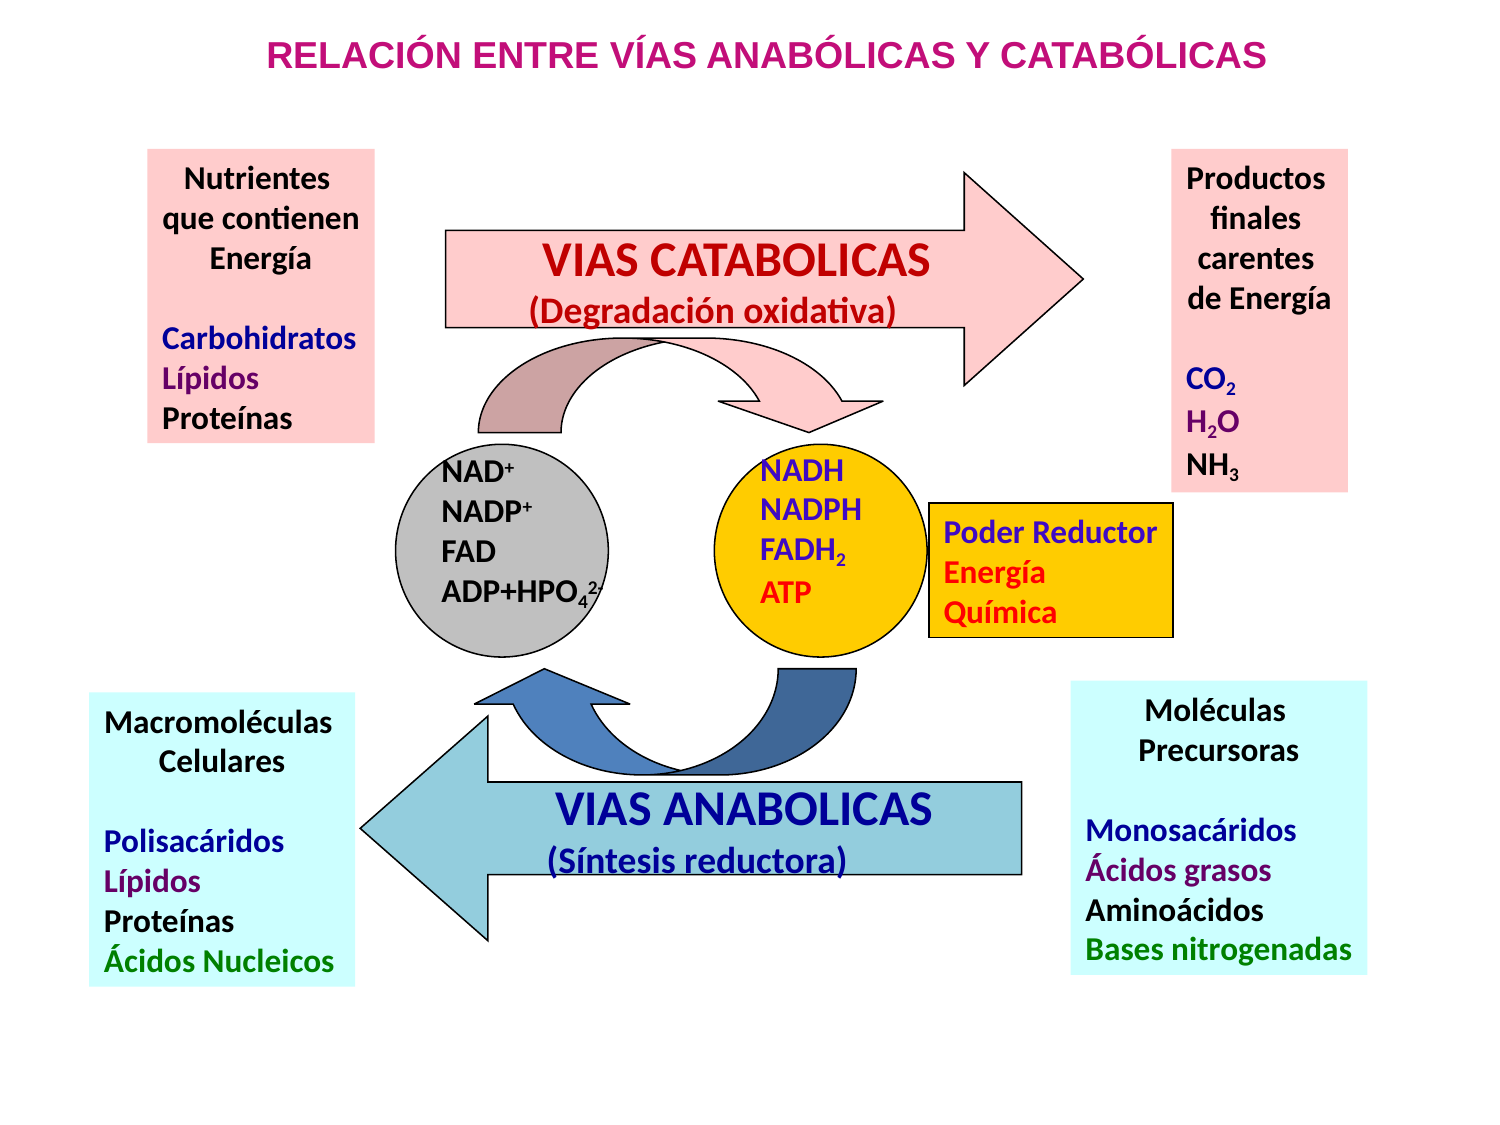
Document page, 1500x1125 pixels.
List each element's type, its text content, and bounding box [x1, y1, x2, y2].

text_box Moléculas Precursoras Monosacáridos Ácidos grasos Aminoácidos Bases nitrogenadas [1070, 680, 1368, 975]
text_box Nutrientes que contienen Energía Carbohidratos Lípidos Proteínas [147, 148, 375, 444]
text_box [478, 337, 1175, 658]
text_box NAD+ NADP+ FAD ADP+HPO42- [395, 464, 473, 653]
text_box RELACIÓN ENTRE VÍAS ANABÓLICAS Y CATABÓLICAS [251, 23, 1294, 84]
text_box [445, 148, 1350, 488]
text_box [87, 668, 1022, 991]
